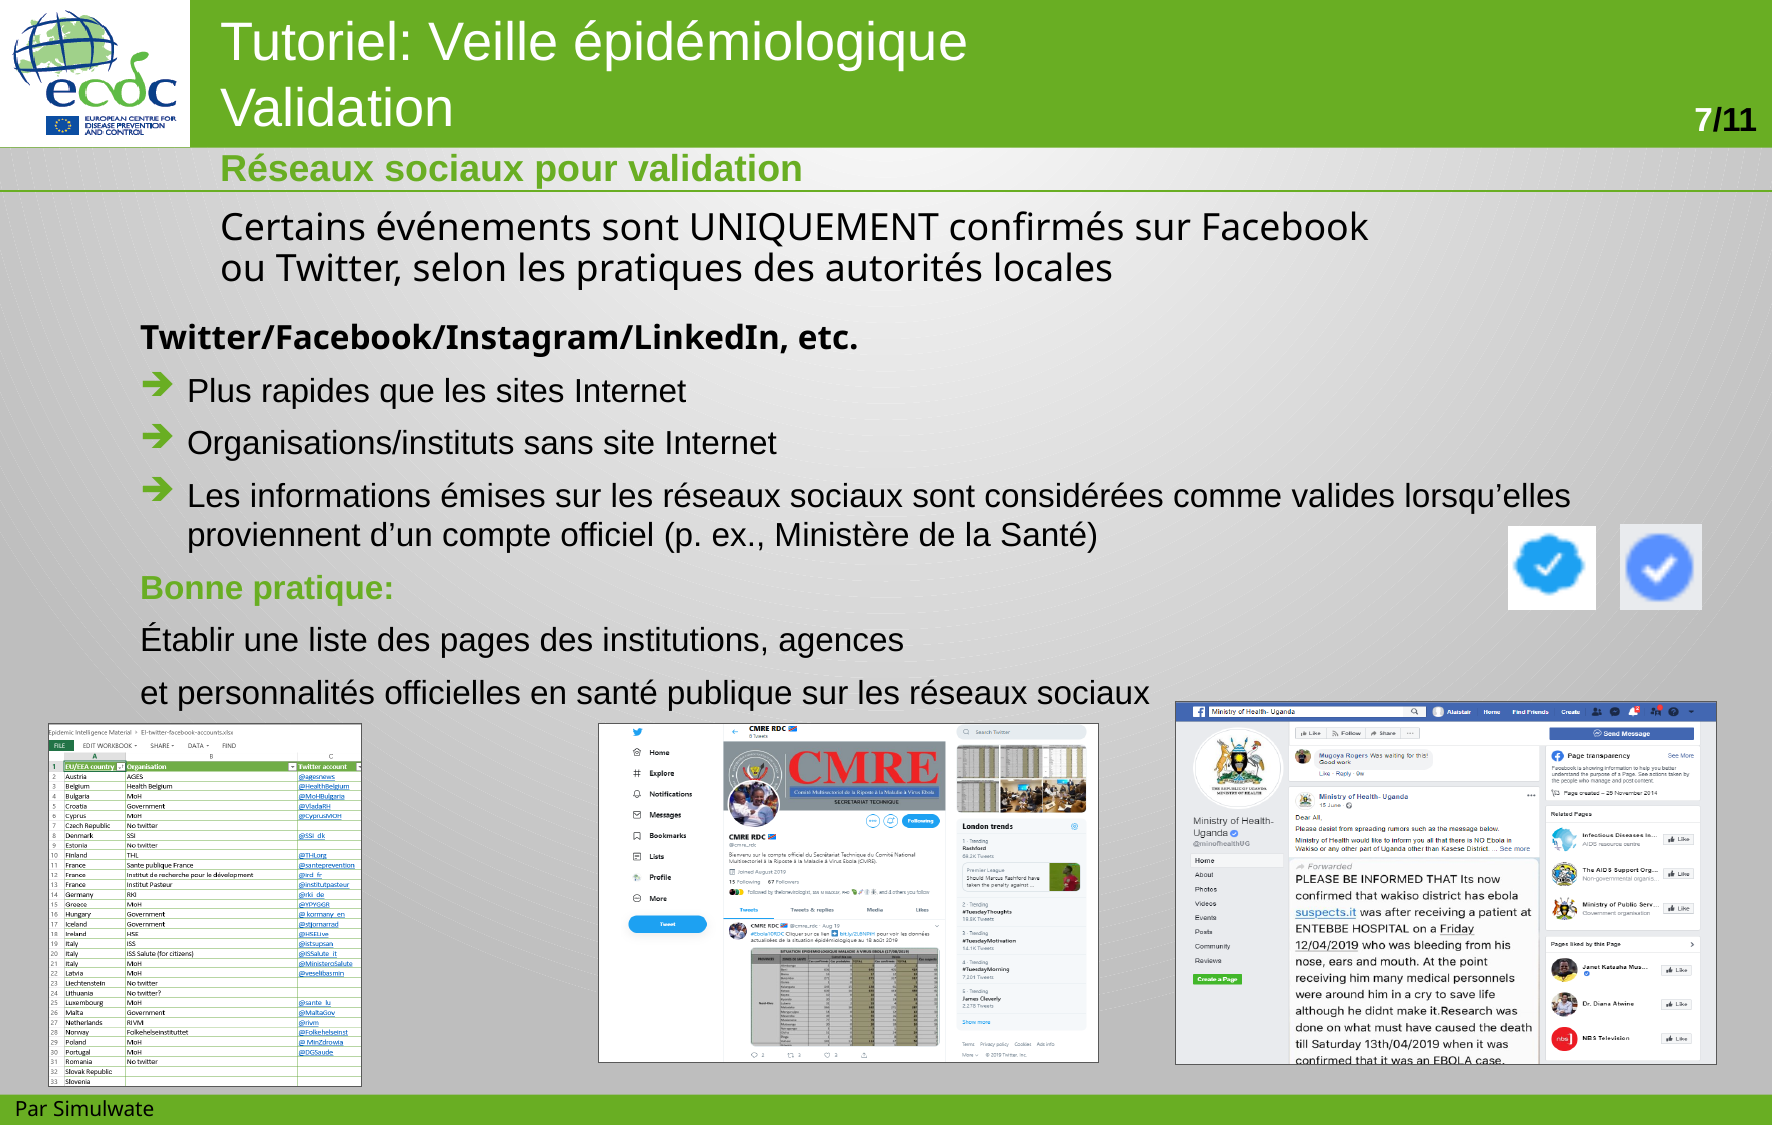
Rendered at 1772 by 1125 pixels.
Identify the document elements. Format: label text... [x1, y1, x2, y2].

picture [1508, 526, 1596, 611]
picture [47, 723, 362, 1087]
picture [1175, 701, 1717, 1065]
picture [0, 0, 190, 147]
text_box Twitter/Facebook/Instagram/LinkedIn, etc. Plus rapides que les sites Internet Organisations/instituts sans site Internet Les informations émises sur les réseaux sociaux sont considérées comme valides lorsqu’elles proviennent d’un compte officiel (p. ex., Ministère de la Santé) Bonne pratique: Établir une liste des pages des institutions, agences et personnalités officielles en santé publique sur les réseaux sociaux [125, 308, 1621, 771]
picture [597, 723, 1100, 1064]
text_box Réseaux sociaux pour validation Certains événements sont UNIQUEMENT confirmés sur Facebook ou Twitter, selon les pratiques des autorités locales [205, 141, 1406, 308]
picture [1620, 524, 1703, 611]
